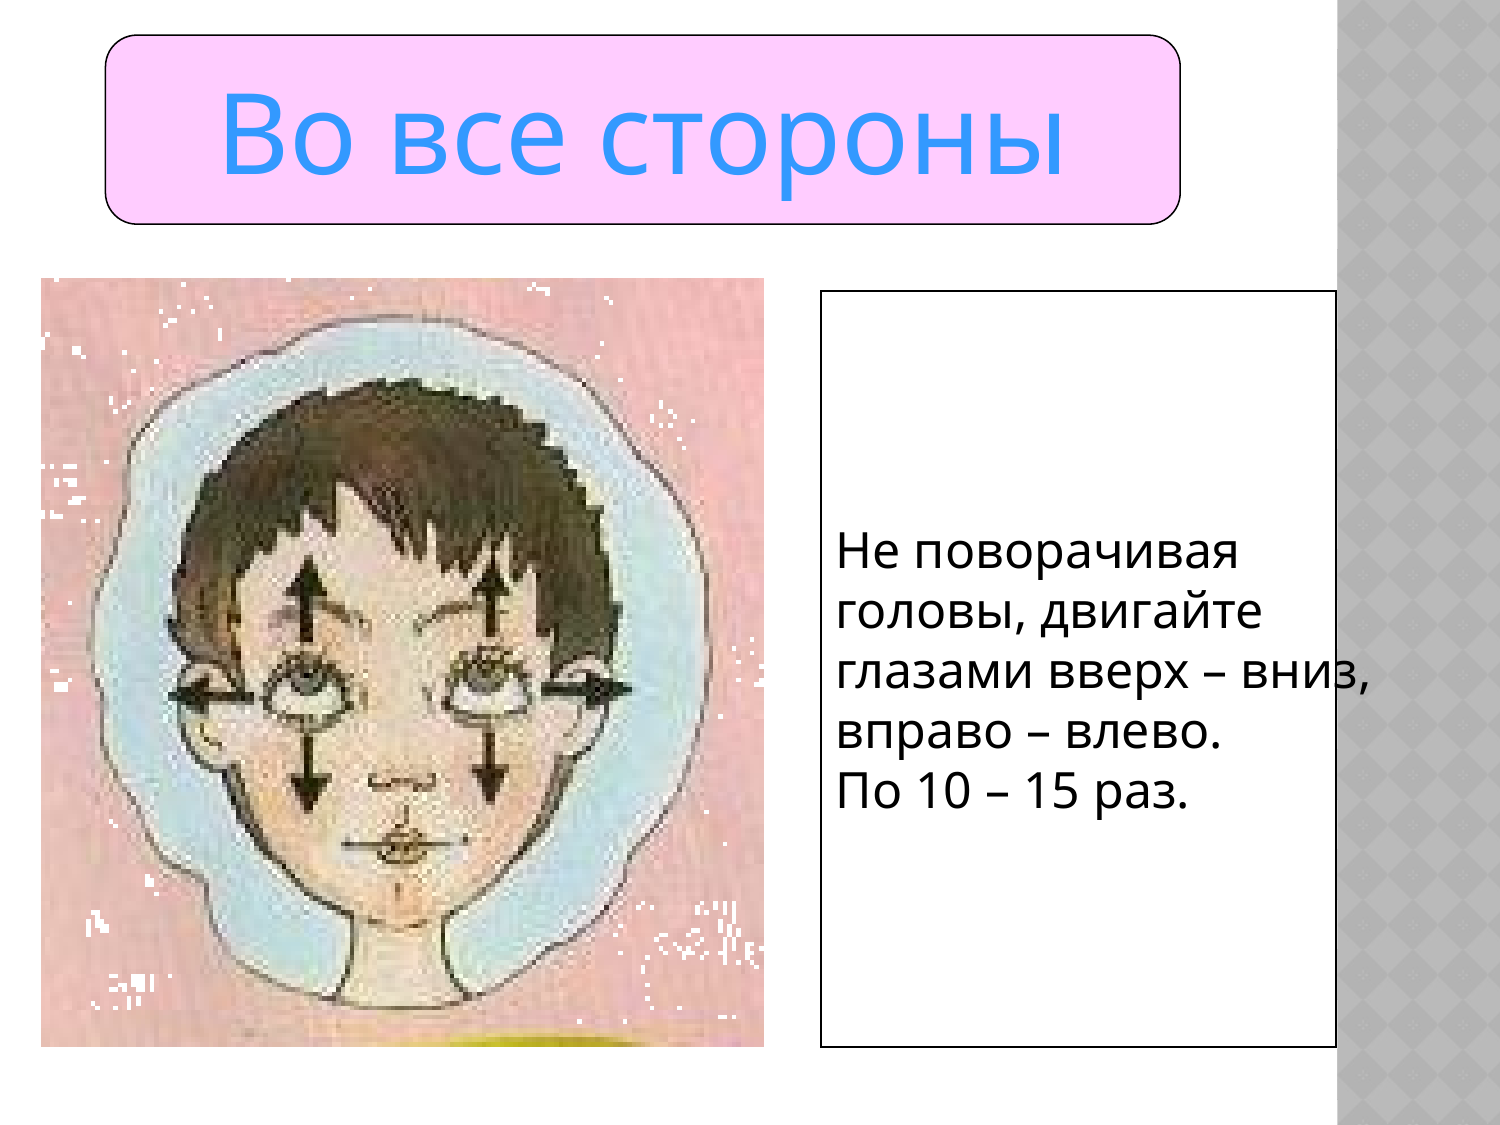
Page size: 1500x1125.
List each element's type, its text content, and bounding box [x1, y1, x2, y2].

picture [40, 278, 764, 1048]
text_box Не поворачивая головы, двигайте глазами вверх – вниз, вправо – влево. По 10 – 15 раз. [820, 290, 1336, 1047]
text_box Во все стороны [105, 35, 1181, 225]
